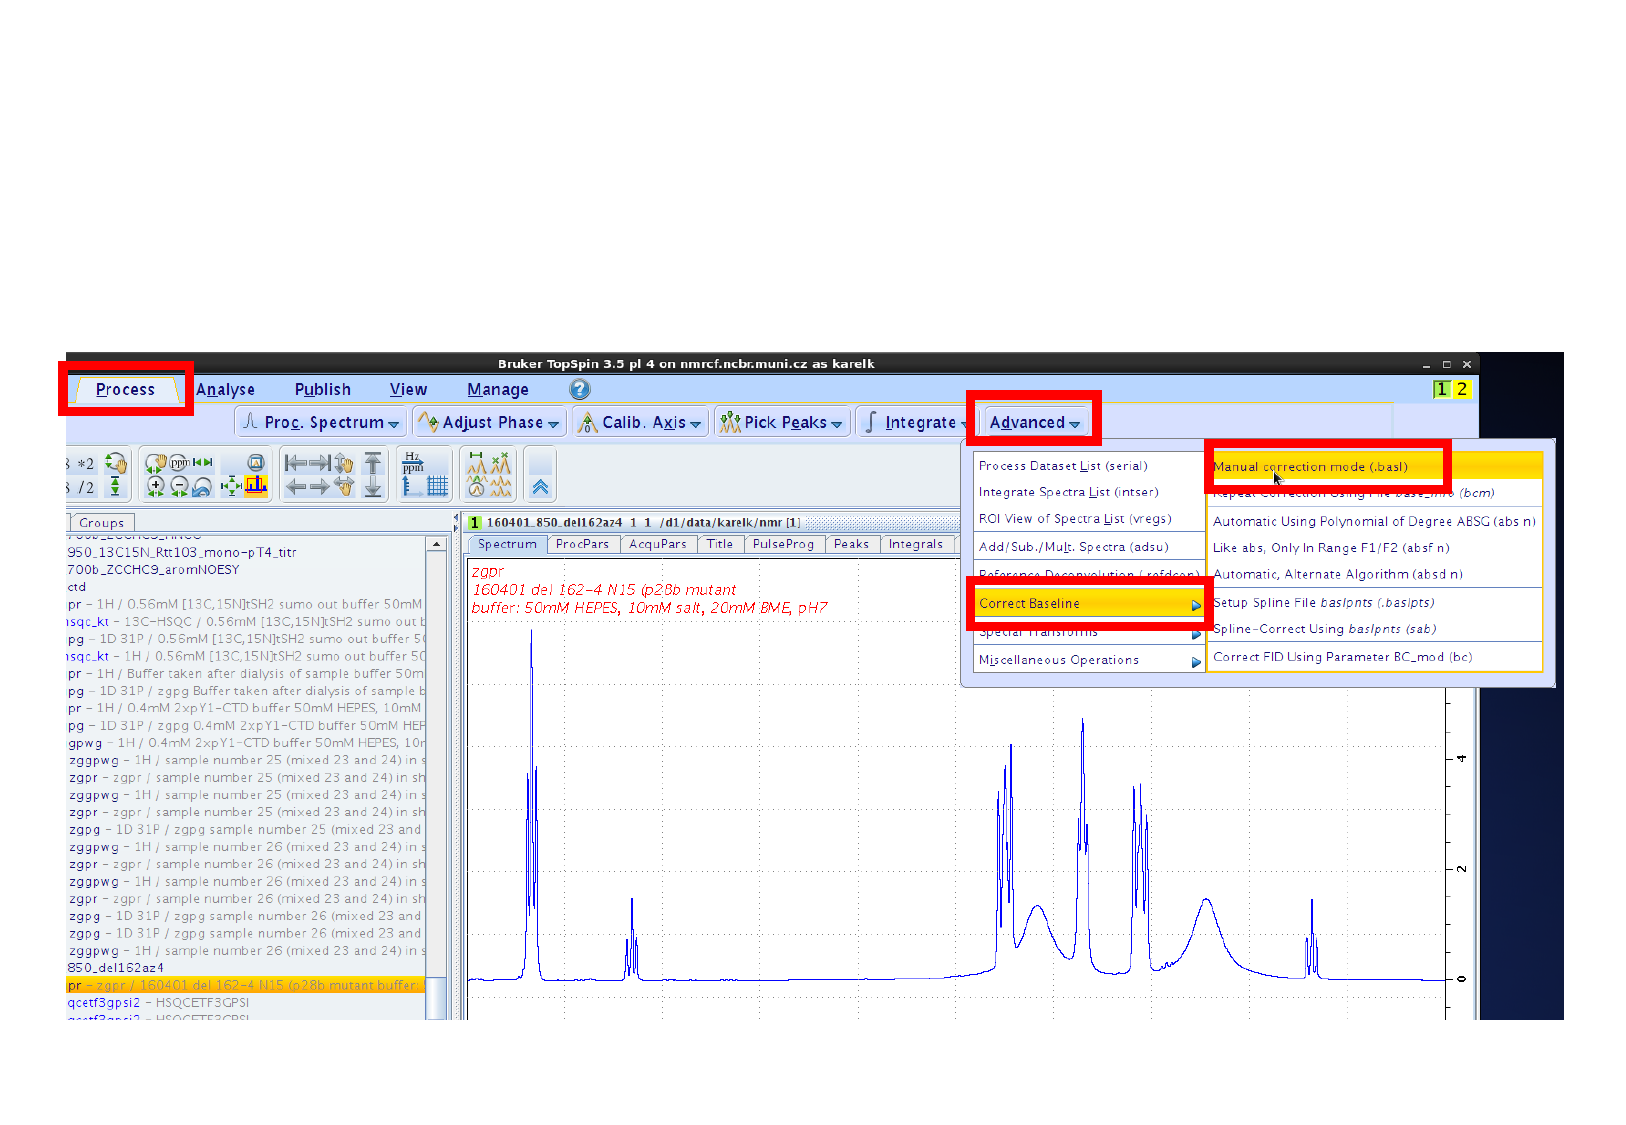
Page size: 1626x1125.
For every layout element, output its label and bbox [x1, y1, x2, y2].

picture [66, 352, 1564, 1020]
text_box [62, 365, 66, 412]
